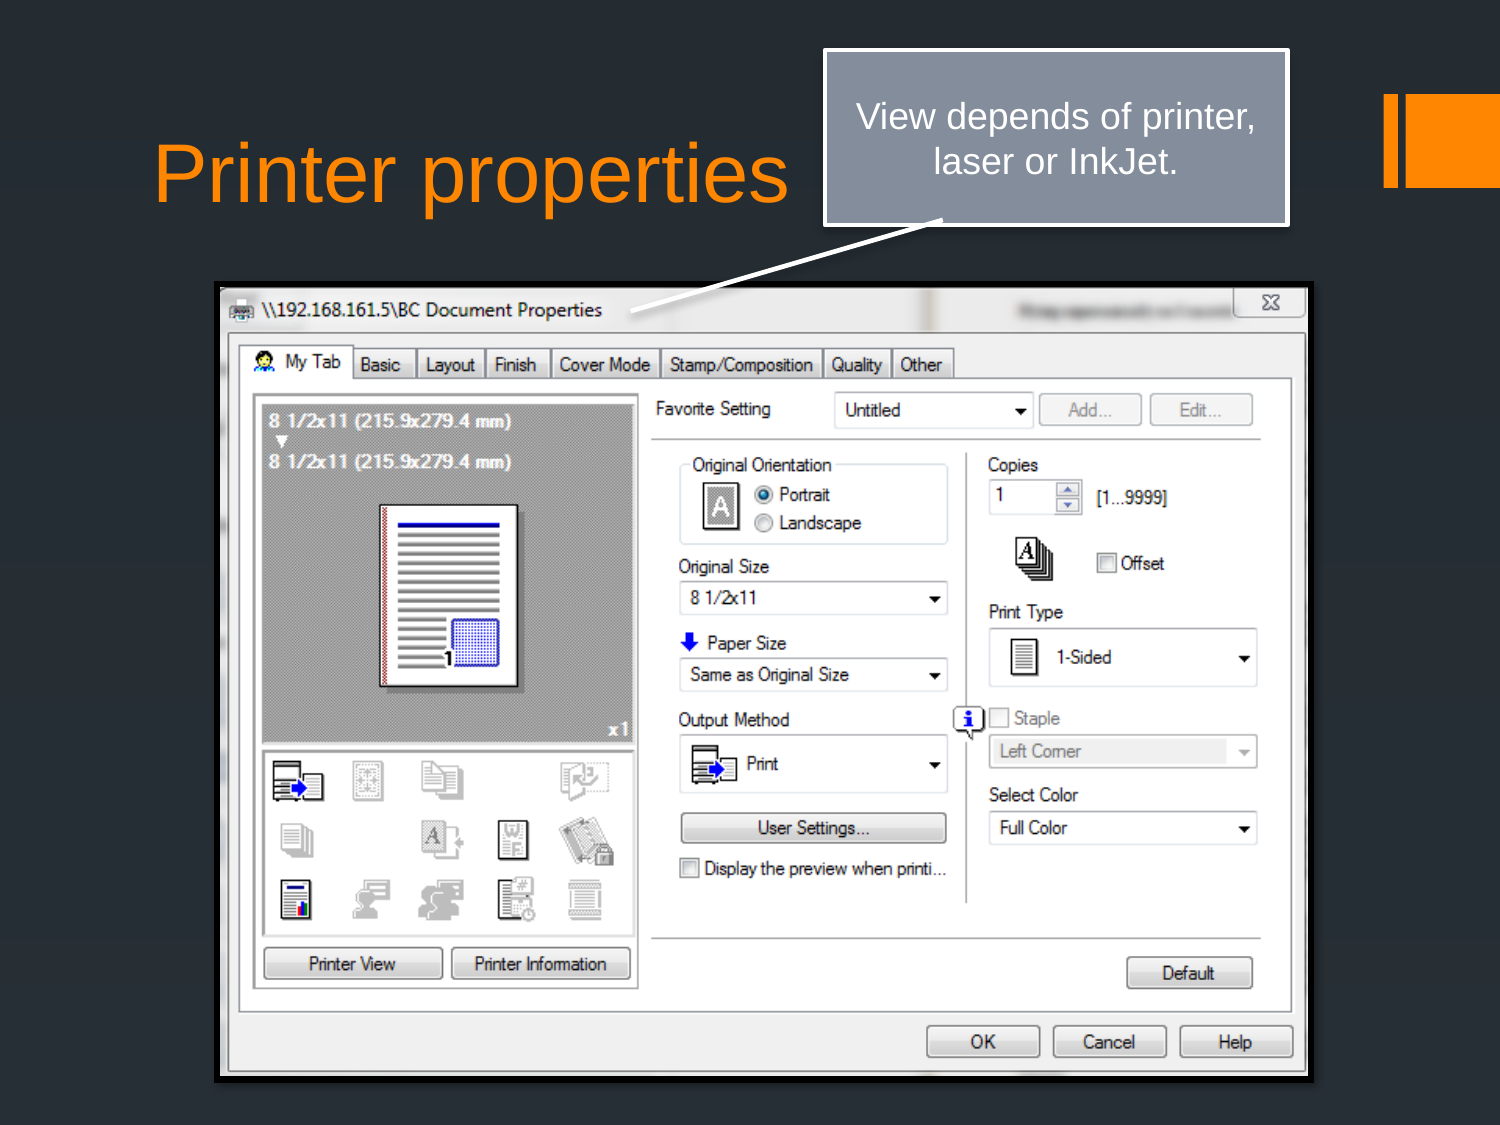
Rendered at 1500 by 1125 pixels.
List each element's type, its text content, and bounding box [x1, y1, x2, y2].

title Printer properties [137, 37, 1338, 227]
picture [219, 286, 1309, 1077]
text_box View depends of printer, laser or InkJet. [708, 48, 1290, 286]
